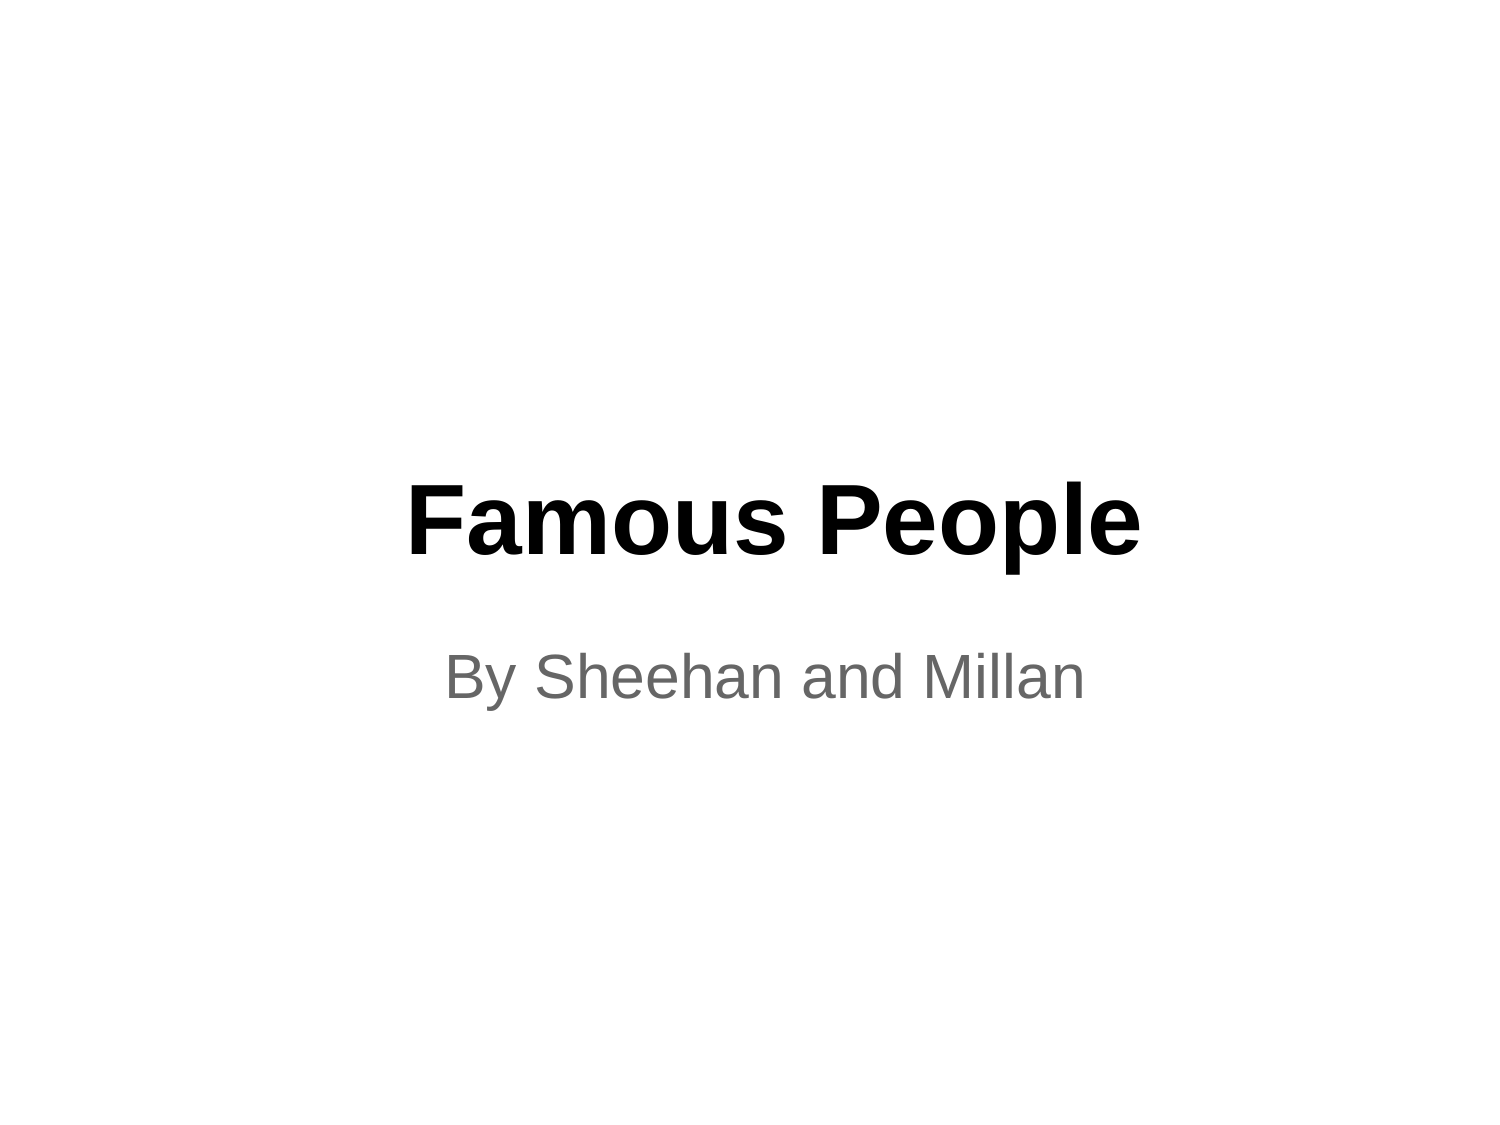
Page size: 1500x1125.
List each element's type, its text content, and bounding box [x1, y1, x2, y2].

subtitle By Sheehan and Millan [112, 621, 1388, 793]
title Famous People [112, 335, 1388, 590]
